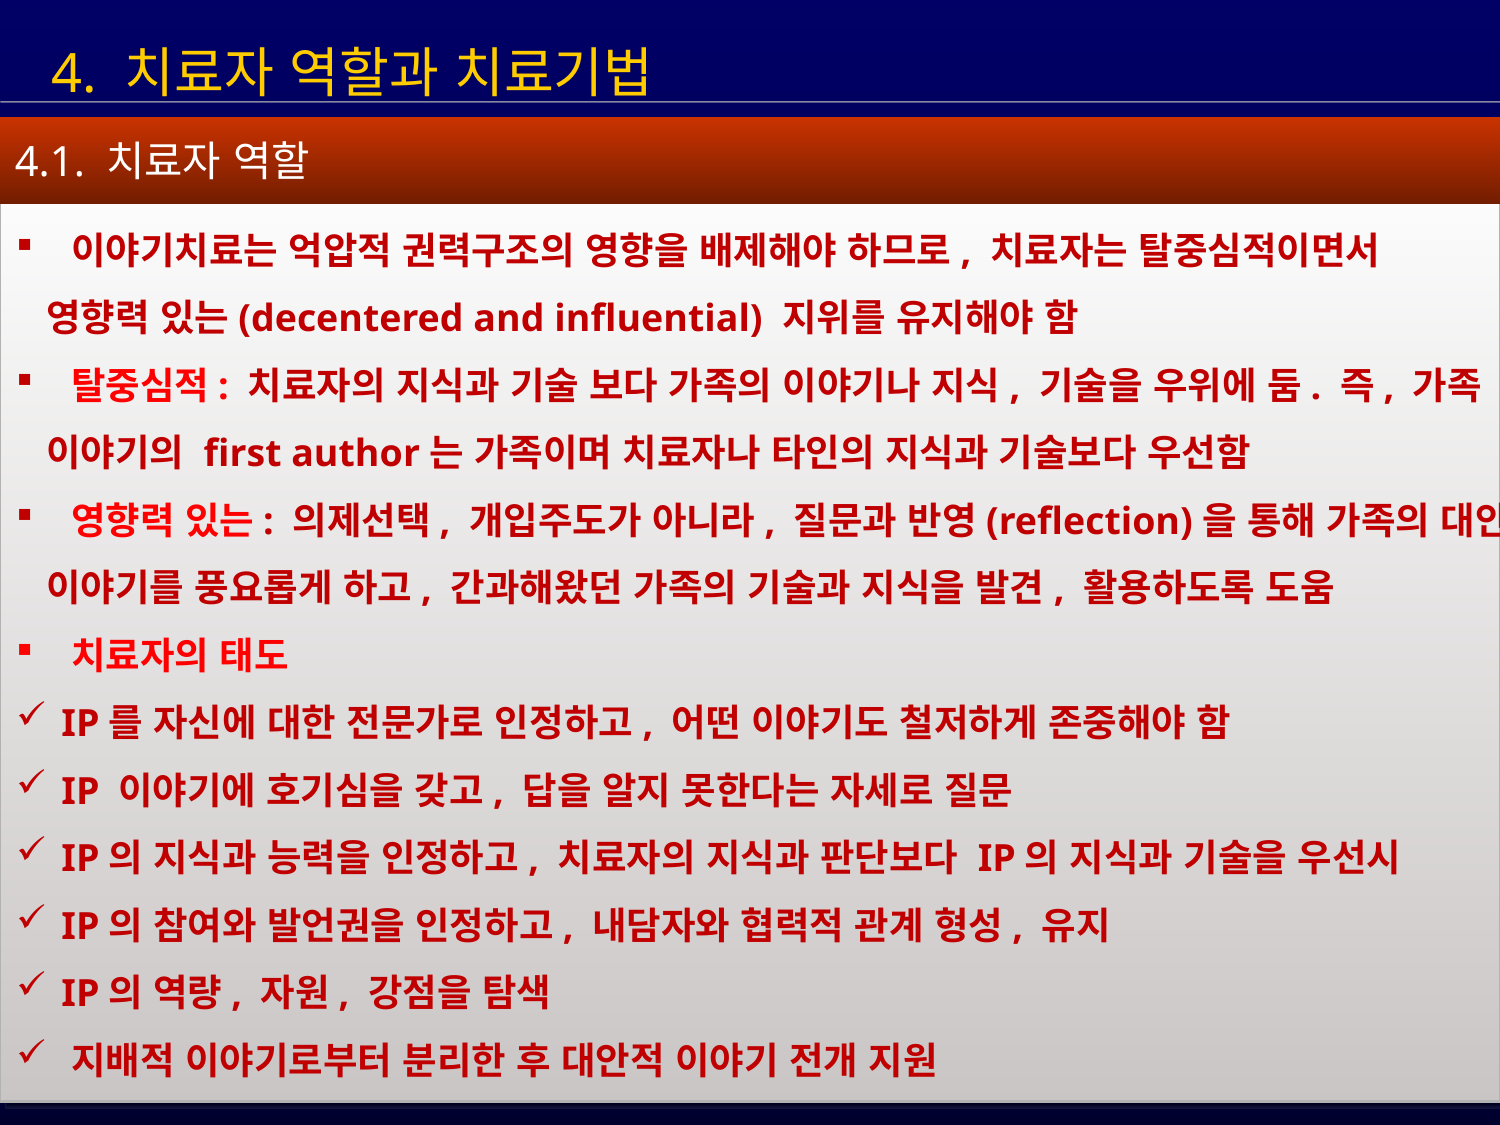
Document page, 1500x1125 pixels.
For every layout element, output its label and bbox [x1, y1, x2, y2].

text_box [0, 30, 1500, 1102]
